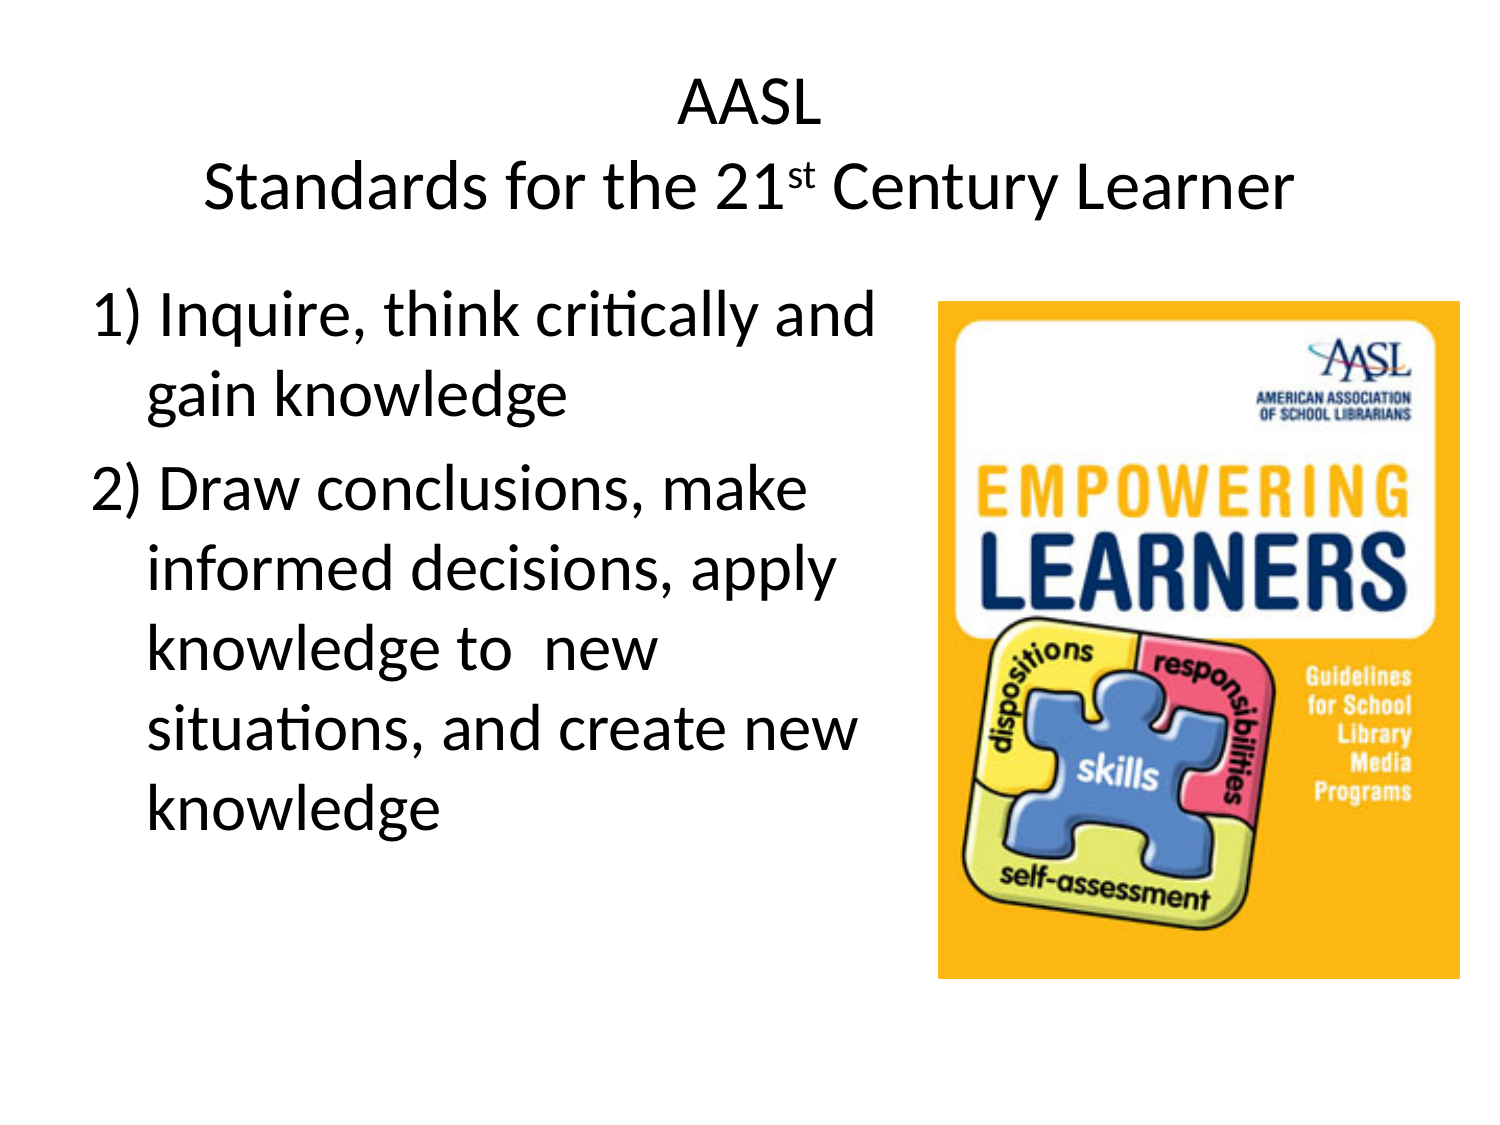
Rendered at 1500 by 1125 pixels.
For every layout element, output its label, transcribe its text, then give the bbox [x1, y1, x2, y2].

title AASL Standards for the 21st Century Learner [75, 45, 1425, 233]
list 1) Inquire, think critically and gain knowledge 2) Draw conclusions, make informed decisions, apply knowledge to new situations, and create new knowledge [75, 262, 900, 1005]
picture [938, 301, 1460, 979]
